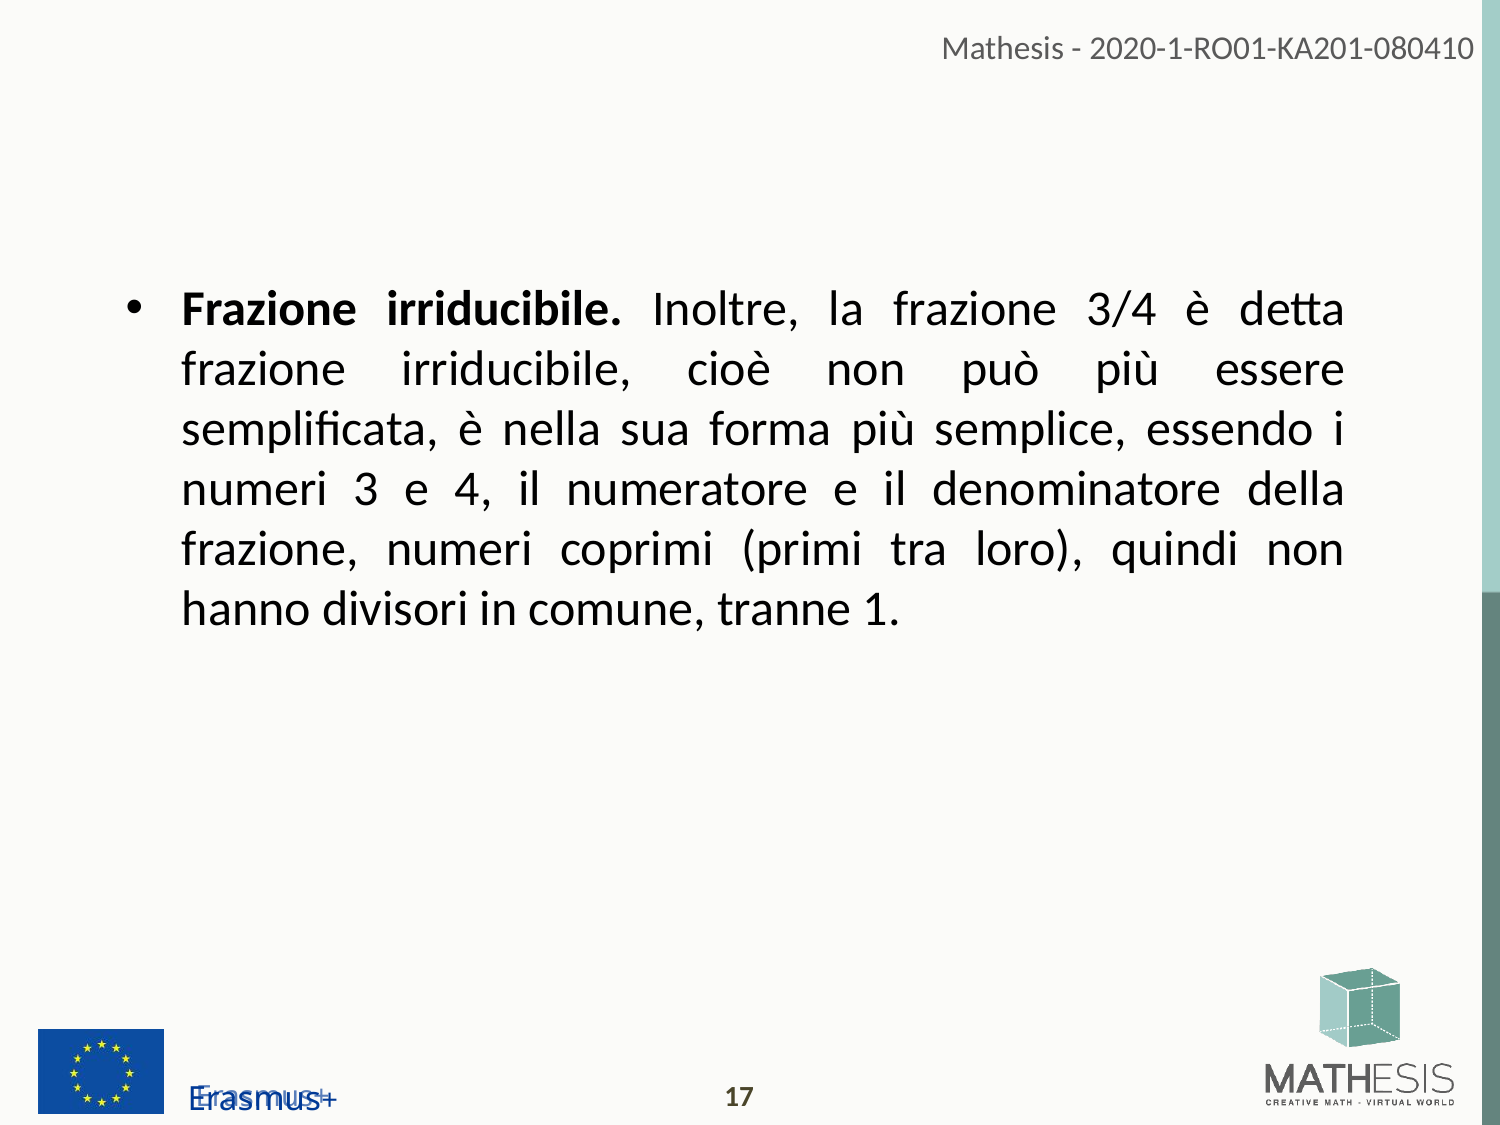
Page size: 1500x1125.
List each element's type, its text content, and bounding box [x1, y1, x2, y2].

list Frazione irriducibile. Inoltre, la frazione 3/4 è detta frazione irriducibile, cioè non può più essere semplificata, è nella sua forma più semplice, essendo i numeri 3 e 4, il numeratore e il denominatore della frazione, numeri coprimi (primi tra loro), quindi non hanno divisori in comune, tranne 1. [110, 268, 1361, 788]
picture [38, 1029, 164, 1114]
